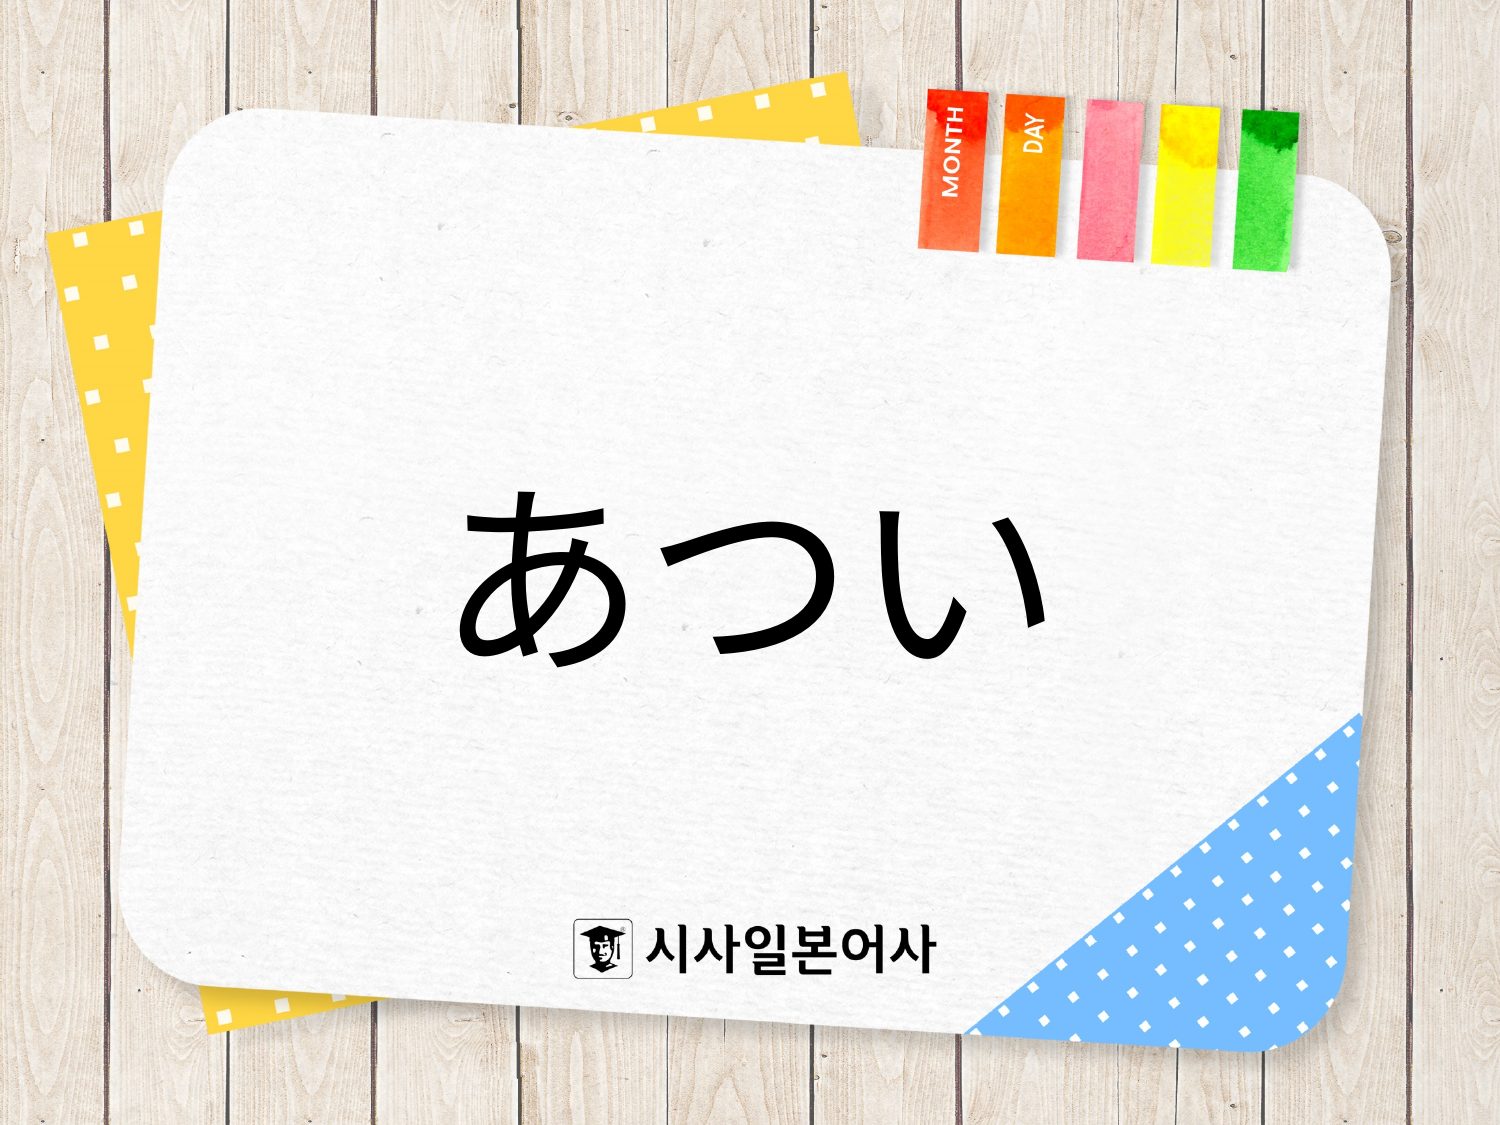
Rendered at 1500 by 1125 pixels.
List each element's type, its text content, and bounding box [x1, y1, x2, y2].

picture [0, 0, 1500, 1125]
title あつい [75, 338, 1425, 811]
